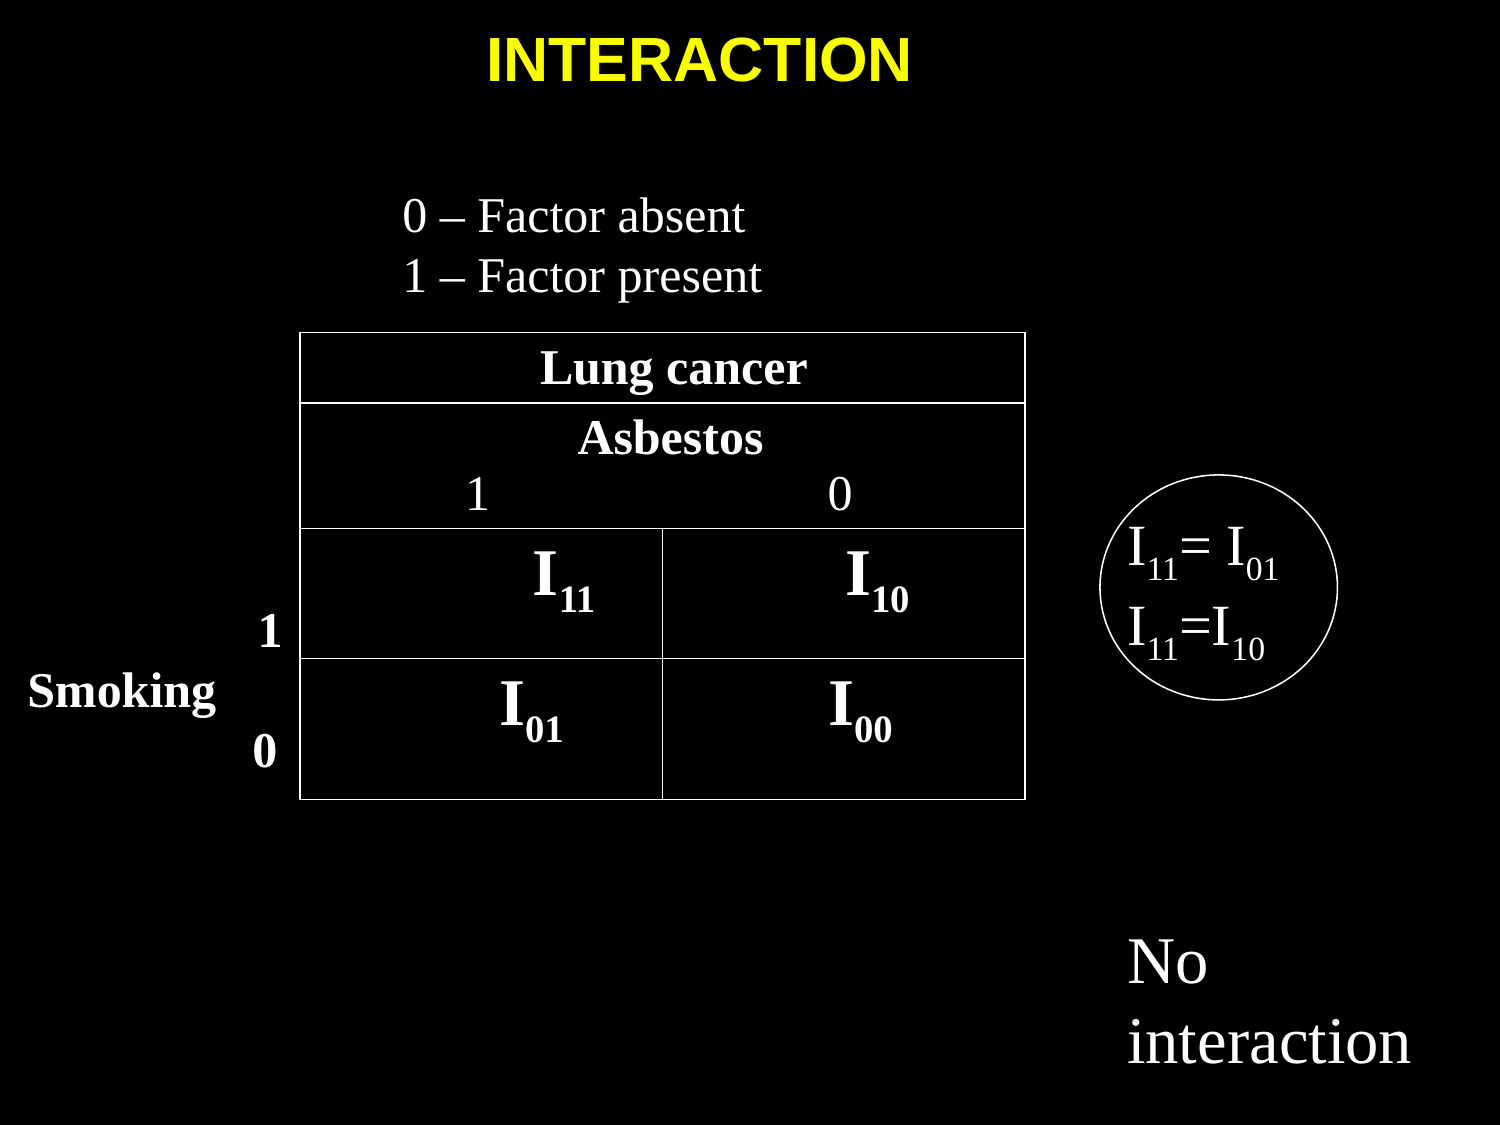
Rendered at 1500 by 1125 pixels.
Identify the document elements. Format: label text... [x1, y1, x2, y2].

table_cell I10 [663, 529, 1024, 658]
table_cell I00 [663, 659, 1024, 799]
text_box I11= I01 I11=I10 No interaction [1112, 500, 1500, 1085]
title INTERACTION [62, 0, 1338, 151]
table_cell I01 [313, 659, 662, 799]
text_box [1099, 474, 1338, 700]
table_cell Asbestos 1 0 [301, 404, 1024, 528]
table_cell I11 [301, 529, 662, 658]
text_box 0 – Factor absent 1 – Factor present [387, 174, 988, 370]
text_box 1 Smoking 0 [12, 590, 313, 835]
table_header Lung cancer [301, 333, 1024, 402]
